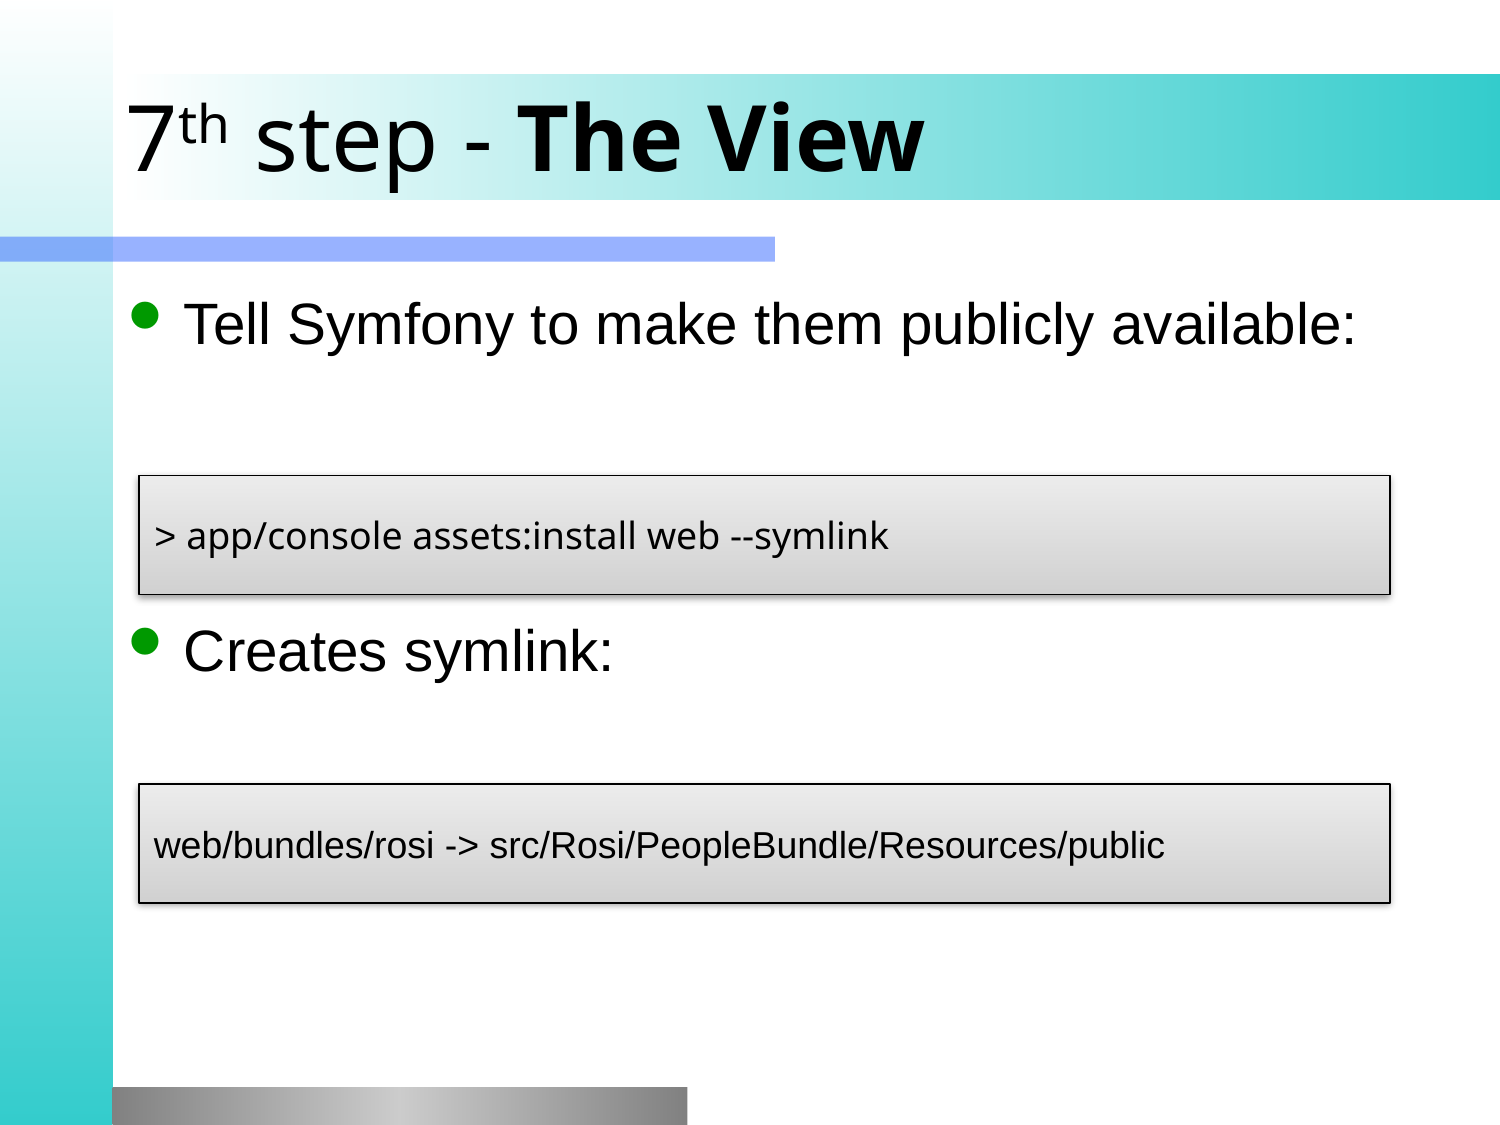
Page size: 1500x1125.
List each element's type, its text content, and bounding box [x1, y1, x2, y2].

list Tell Symfony to make them publicly available: Creates symlink: [112, 278, 1388, 1073]
text_box > app/console assets:install web --symlink [138, 475, 1391, 595]
title 7th step - The View [110, 40, 1386, 229]
text_box web/bundles/rosi -> src/Rosi/PeopleBundle/Resources/public [138, 783, 1391, 904]
